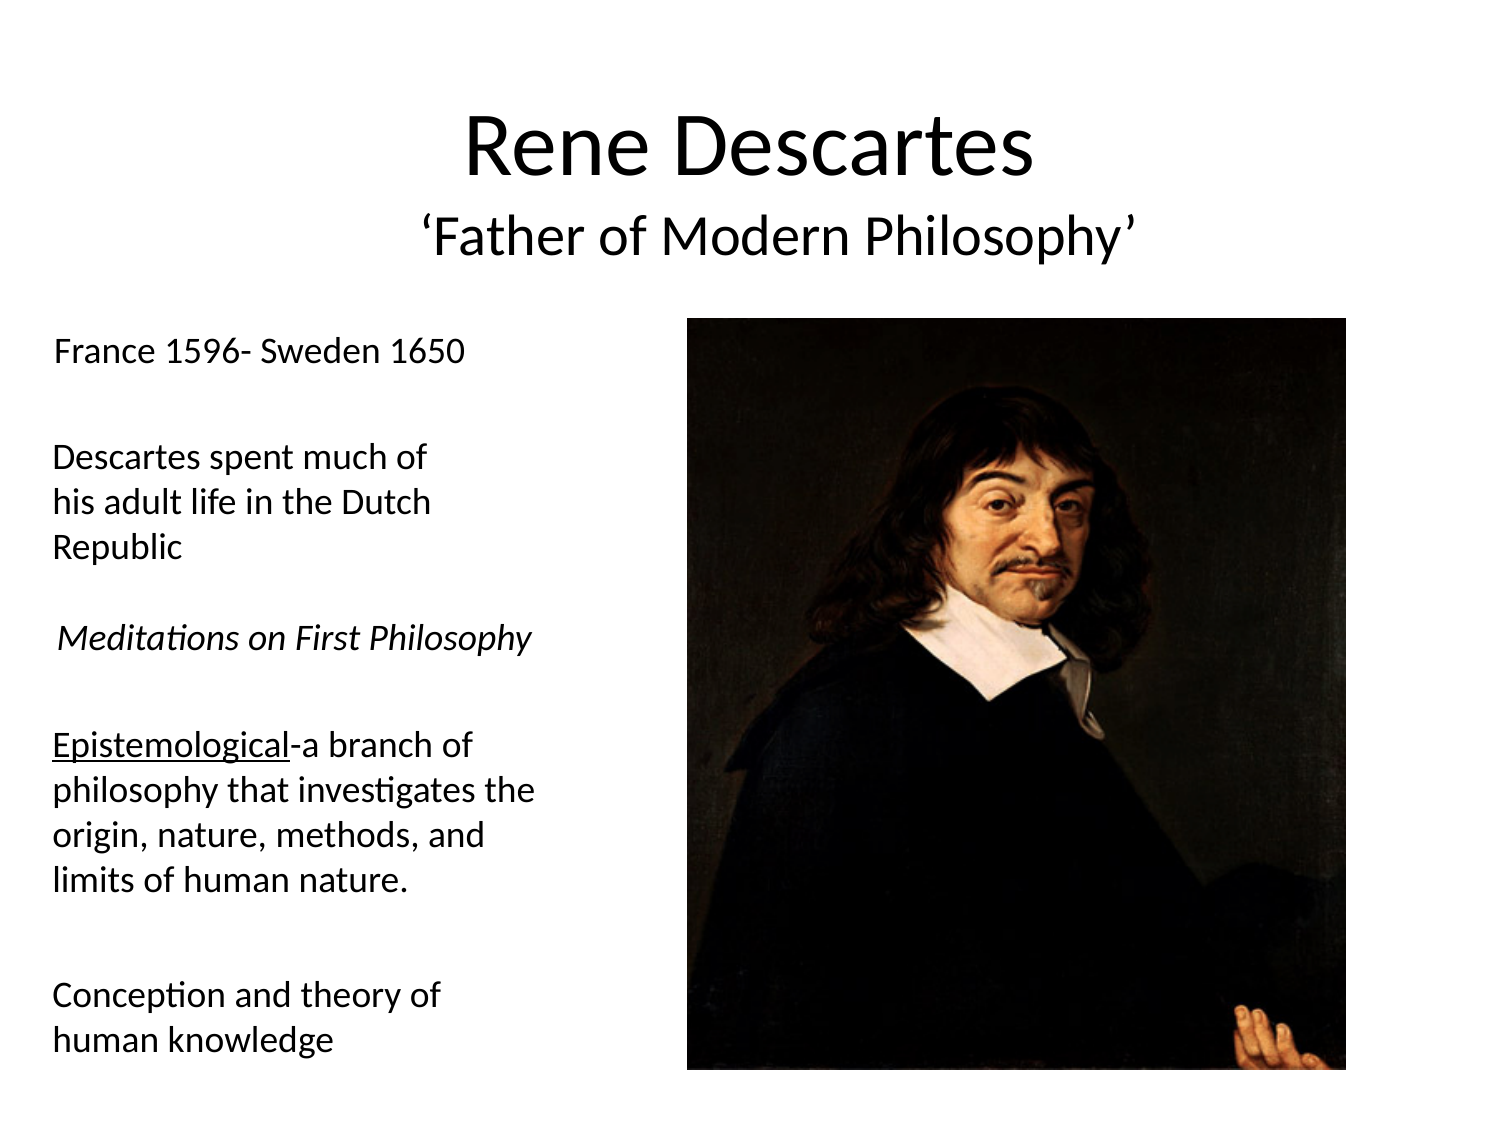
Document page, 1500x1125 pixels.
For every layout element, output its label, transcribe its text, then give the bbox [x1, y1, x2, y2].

text_box Conception and theory of human knowledge [37, 962, 552, 1068]
text_box Epistemological-a branch of philosophy that investigates the origin, nature, methods, and limits of human nature. [37, 712, 563, 908]
text_box Meditations on First Philosophy [41, 605, 547, 665]
text_box Descartes spent much of his adult life in the Dutch Republic [37, 424, 483, 575]
text_box France 1596- Sweden 1650 [39, 318, 481, 379]
title Rene Descartes [75, 45, 1425, 233]
picture [687, 318, 1346, 1071]
text_box ‘Father of Modern Philosophy’ [404, 189, 1154, 275]
